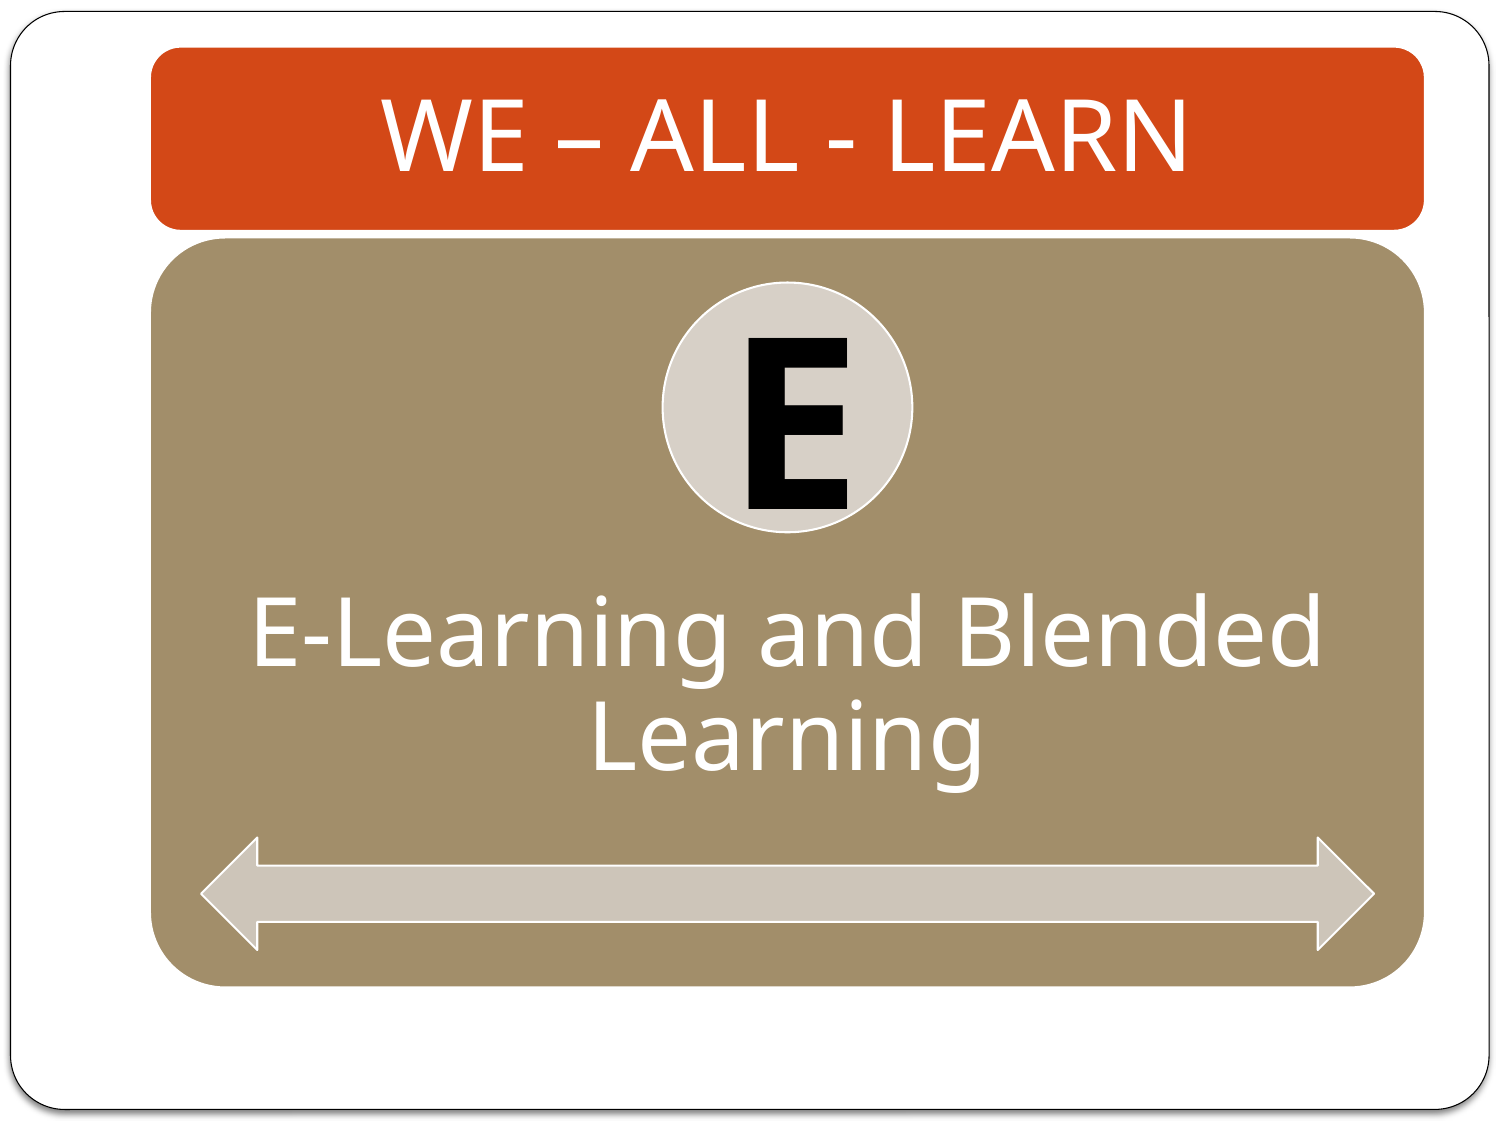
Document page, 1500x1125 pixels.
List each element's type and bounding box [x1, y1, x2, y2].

text_box [149, 237, 1426, 988]
text_box [149, 44, 1426, 233]
